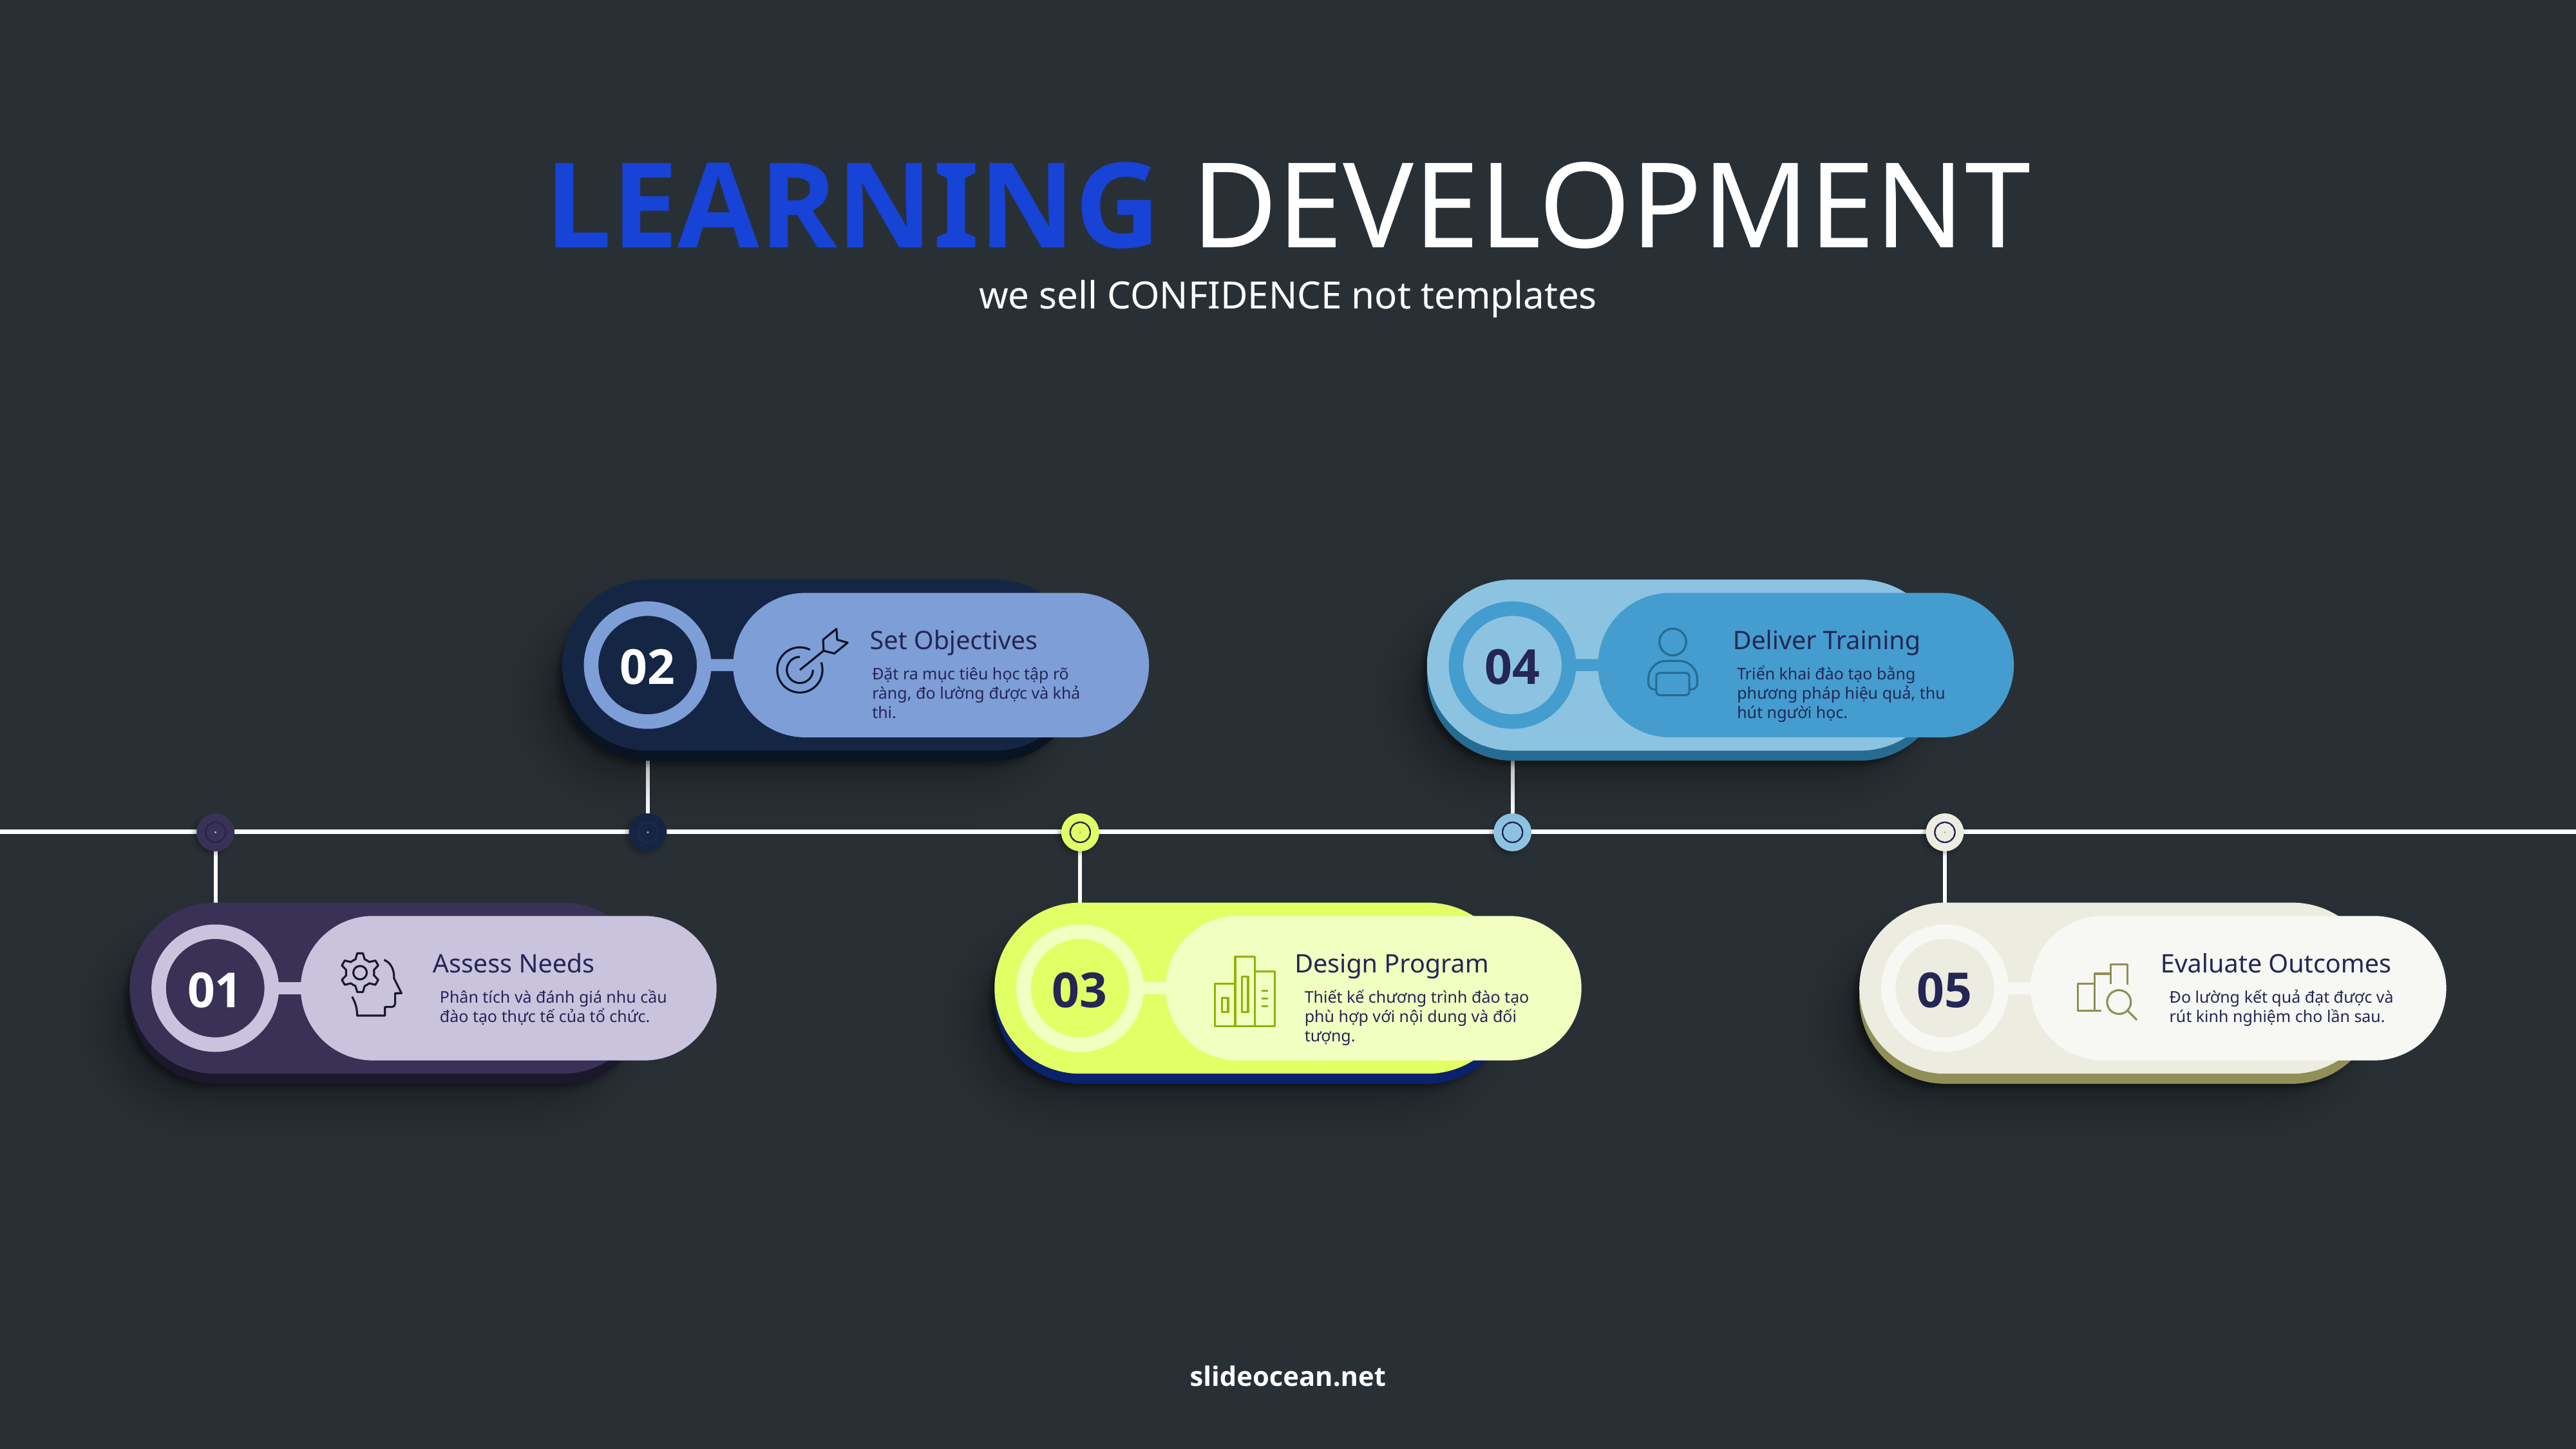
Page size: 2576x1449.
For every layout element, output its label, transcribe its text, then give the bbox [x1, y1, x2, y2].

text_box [129, 902, 649, 1084]
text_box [583, 592, 1150, 738]
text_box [1065, 817, 1095, 902]
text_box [632, 761, 663, 848]
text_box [1426, 579, 1946, 761]
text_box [151, 915, 717, 1061]
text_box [562, 579, 1081, 761]
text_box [1859, 902, 2378, 1084]
text_box slideocean.net [1180, 1354, 1396, 1397]
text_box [862, 618, 1118, 708]
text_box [1294, 942, 1551, 1051]
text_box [200, 817, 231, 902]
text_box we sell CONFIDENCE not templates [969, 266, 1607, 321]
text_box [430, 942, 686, 1032]
text_box LEARNING DEVELOPMENT [535, 125, 2041, 276]
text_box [1448, 592, 2014, 738]
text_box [1880, 915, 2447, 1061]
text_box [994, 902, 1513, 1084]
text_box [2159, 942, 2415, 1032]
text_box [1497, 761, 1528, 848]
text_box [1016, 915, 1582, 1061]
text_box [1727, 618, 1983, 728]
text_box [1929, 817, 1960, 902]
